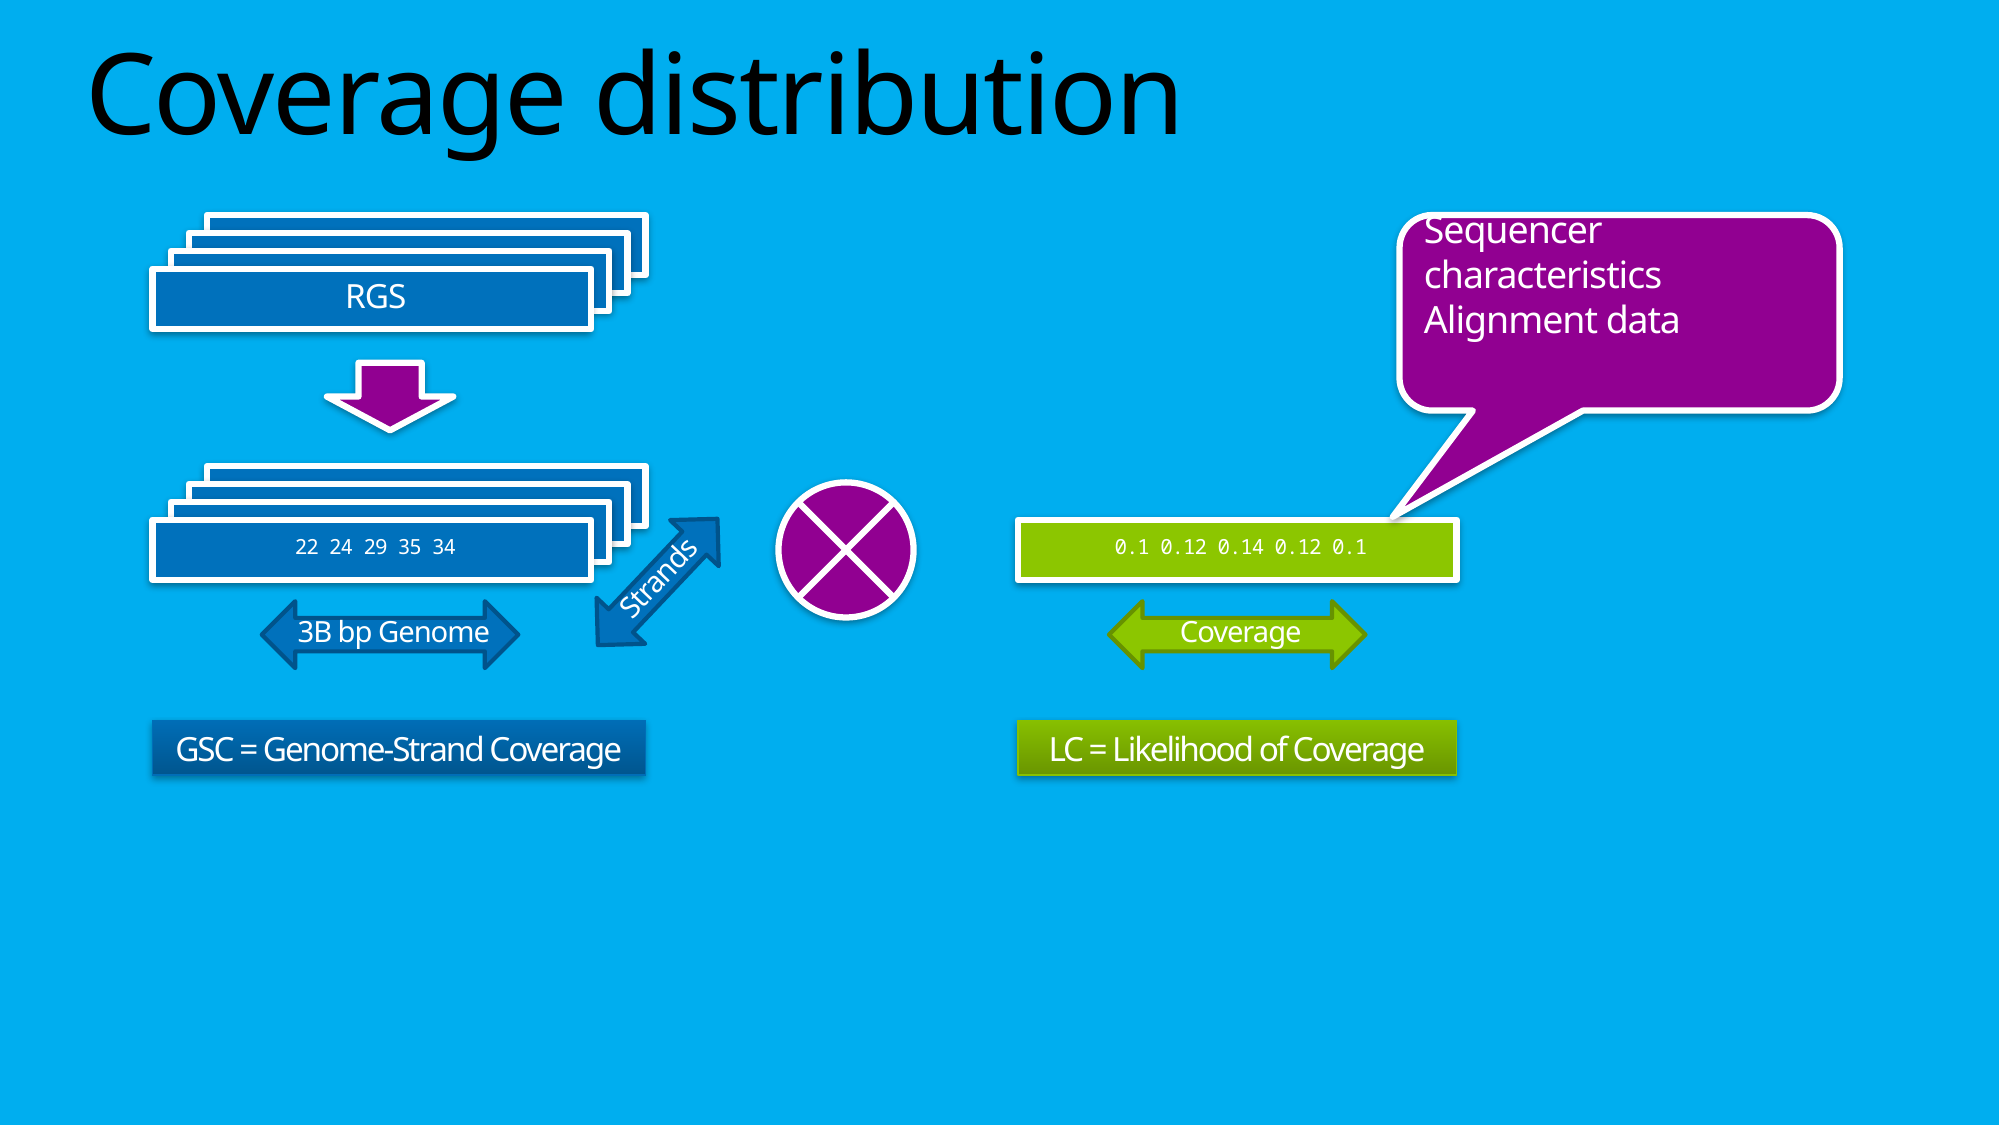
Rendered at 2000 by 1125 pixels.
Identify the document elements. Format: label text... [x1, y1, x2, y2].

text_box Sequencer characteristics Alignment data [1389, 211, 1843, 520]
text_box Assembly [204, 463, 649, 529]
text_box [323, 359, 457, 434]
text_box GSC = Genome-Strand Coverage [152, 720, 646, 776]
text_box LC = Likelihood of Coverage [1017, 720, 1457, 776]
text_box 22 24 29 35 34 [149, 517, 594, 583]
text_box Assembly [168, 499, 612, 565]
text_box [186, 481, 631, 547]
text_box [186, 230, 631, 296]
text_box Coverage [1106, 599, 1368, 671]
text_box RGS [149, 266, 594, 332]
text_box Strands [594, 516, 721, 648]
text_box [775, 479, 917, 621]
text_box Assembly [168, 248, 612, 314]
text_box 3B bp Genome [259, 599, 521, 671]
text_box 0.1 0.12 0.14 0.12 0.1 [1015, 517, 1460, 583]
text_box Assembly [204, 212, 649, 278]
title Coverage distribution [85, 37, 1914, 161]
